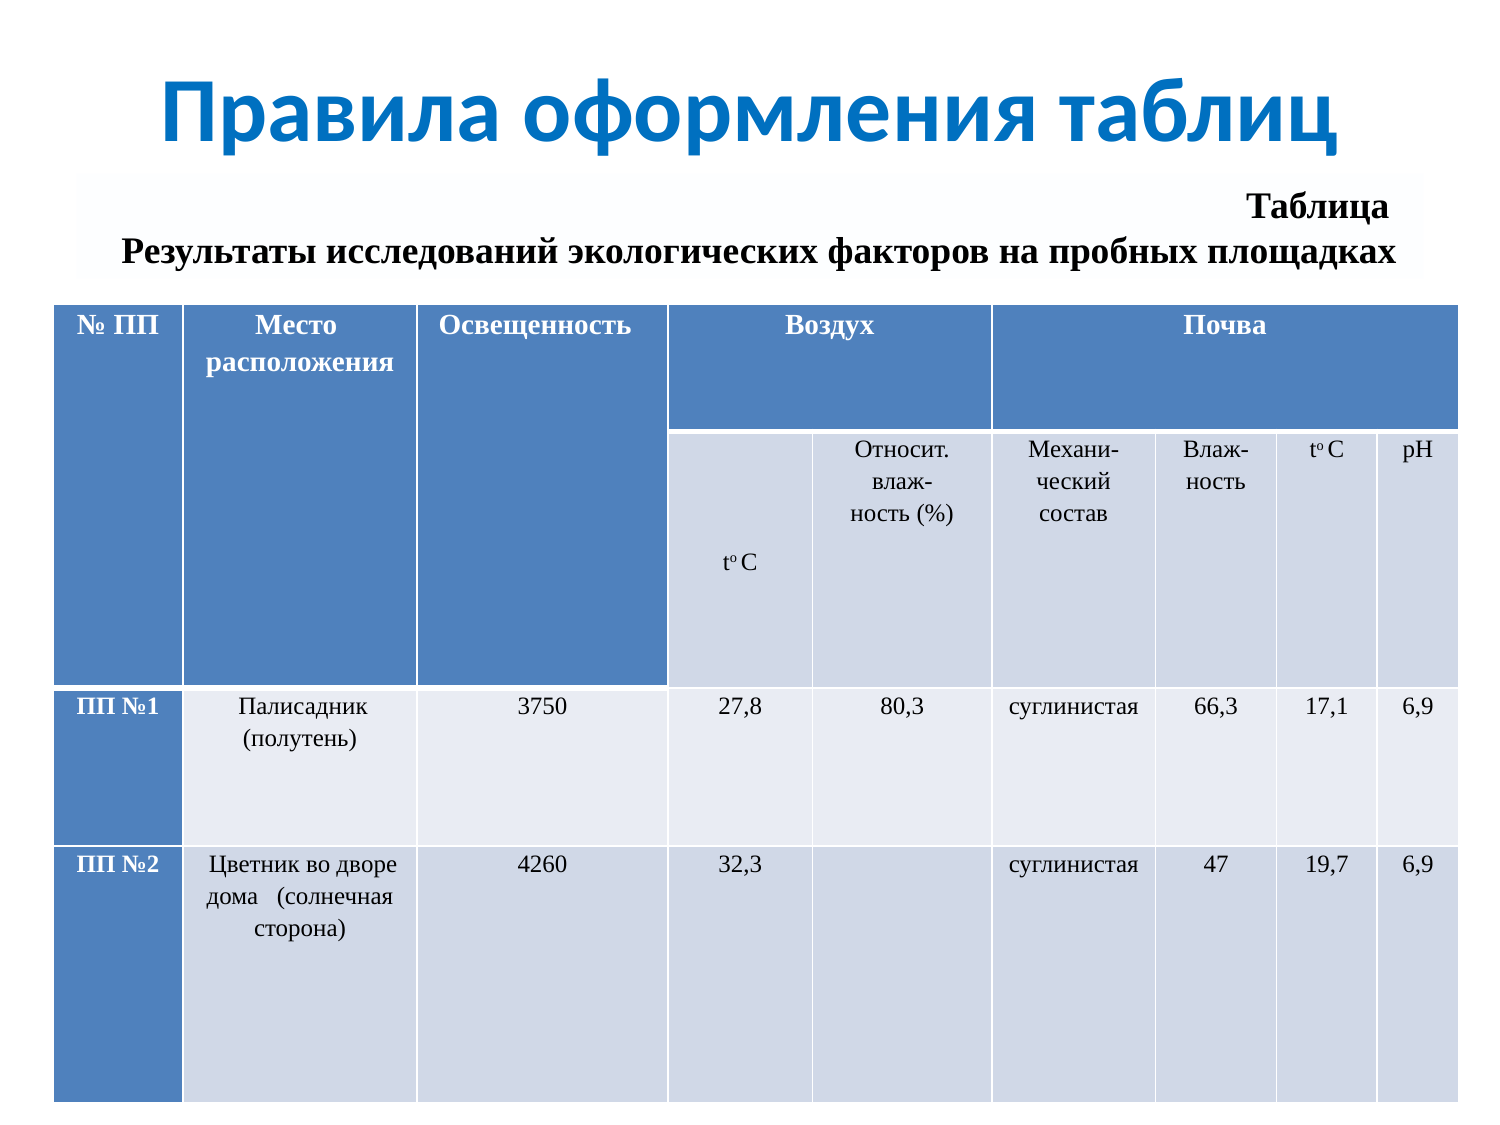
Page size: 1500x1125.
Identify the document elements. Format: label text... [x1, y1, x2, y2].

table_header Место расположения [184, 305, 416, 685]
table_cell to C [669, 434, 812, 687]
table_cell tо С [1277, 434, 1376, 687]
table_cell 32,3 [669, 847, 812, 1102]
table_cell Влаж- ность [1156, 434, 1276, 687]
text_box Таблица Результаты исследований экологических факторов на пробных площадках [76, 173, 1424, 279]
table_header Освещенность [418, 305, 667, 685]
table_cell 6,9 [1378, 689, 1458, 845]
table_header Почва [993, 305, 1458, 429]
table_header № ПП [54, 305, 182, 685]
table_cell 80,3 [813, 689, 991, 845]
table_cell 17,1 [1277, 689, 1376, 845]
table_header Воздух [669, 305, 991, 429]
table_cell Механи- ческий состав [993, 434, 1155, 687]
table_cell ПП №2 [54, 847, 182, 1102]
table_cell 4260 [418, 847, 667, 1102]
table_cell суглинистая [993, 847, 1155, 1102]
table_cell 3750 [418, 691, 667, 845]
table_cell 47 [1156, 847, 1276, 1102]
text_box Правила оформления таблиц [74, 42, 1425, 173]
table_cell 66,3 [1156, 689, 1276, 845]
table_cell 27,8 [669, 689, 812, 845]
table_cell 19,7 [1277, 847, 1376, 1102]
table_cell 6,9 [1378, 847, 1458, 1102]
table_cell Цветник во дворе дома (солнечная сторона) [184, 847, 416, 1102]
table_cell ПП №1 [54, 691, 182, 845]
table_cell Палисадник (полутень) [184, 691, 416, 845]
table_cell суглинистая [993, 689, 1155, 845]
table_cell Относит. влаж- ность (%) [813, 434, 991, 687]
table_cell pH [1378, 434, 1458, 687]
table_cell [813, 847, 991, 1102]
